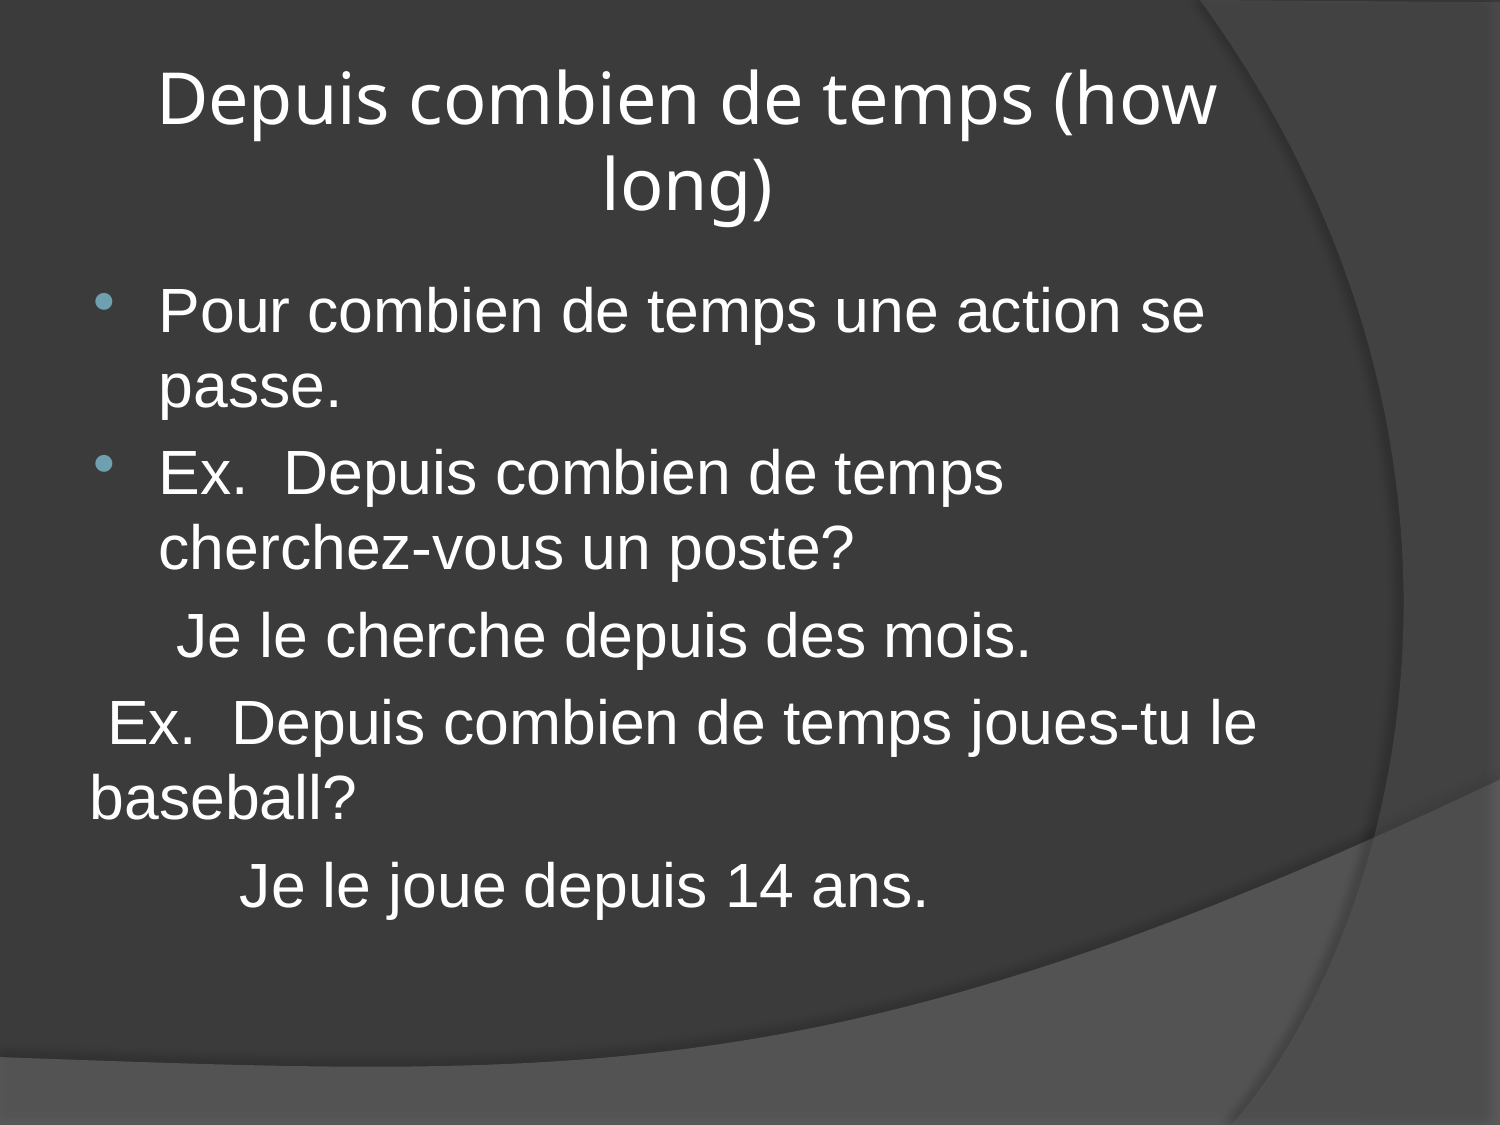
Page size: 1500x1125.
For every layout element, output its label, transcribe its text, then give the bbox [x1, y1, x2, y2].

title Depuis combien de temps (how long) [75, 45, 1300, 233]
list Pour combien de temps une action se passe. Ex. Depuis combien de temps cherchez-vous un poste? Je le cherche depuis des mois. Ex. Depuis combien de temps joues-tu le baseball? Je le joue depuis 14 ans. [75, 262, 1300, 1005]
